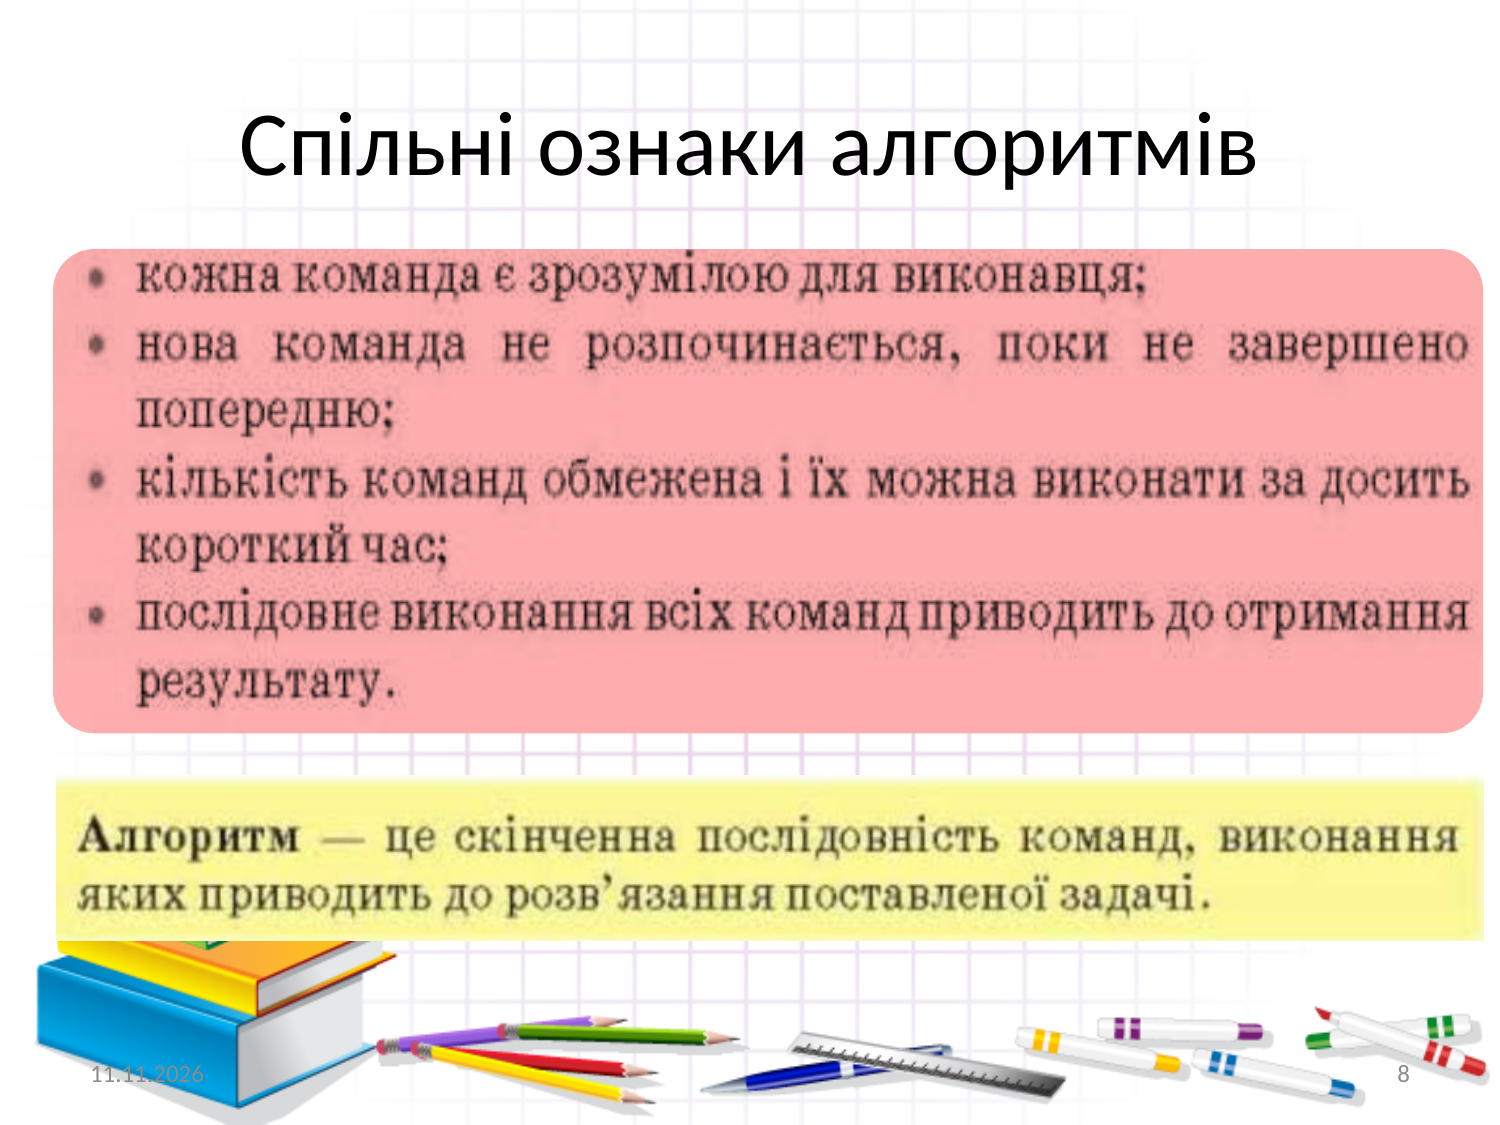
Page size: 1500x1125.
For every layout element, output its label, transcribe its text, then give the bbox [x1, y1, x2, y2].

slide_number 8 [1074, 1042, 1425, 1103]
picture [0, 0, 1500, 1125]
title Спільні ознаки алгоритмів [75, 45, 1425, 233]
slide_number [75, 1042, 425, 1103]
